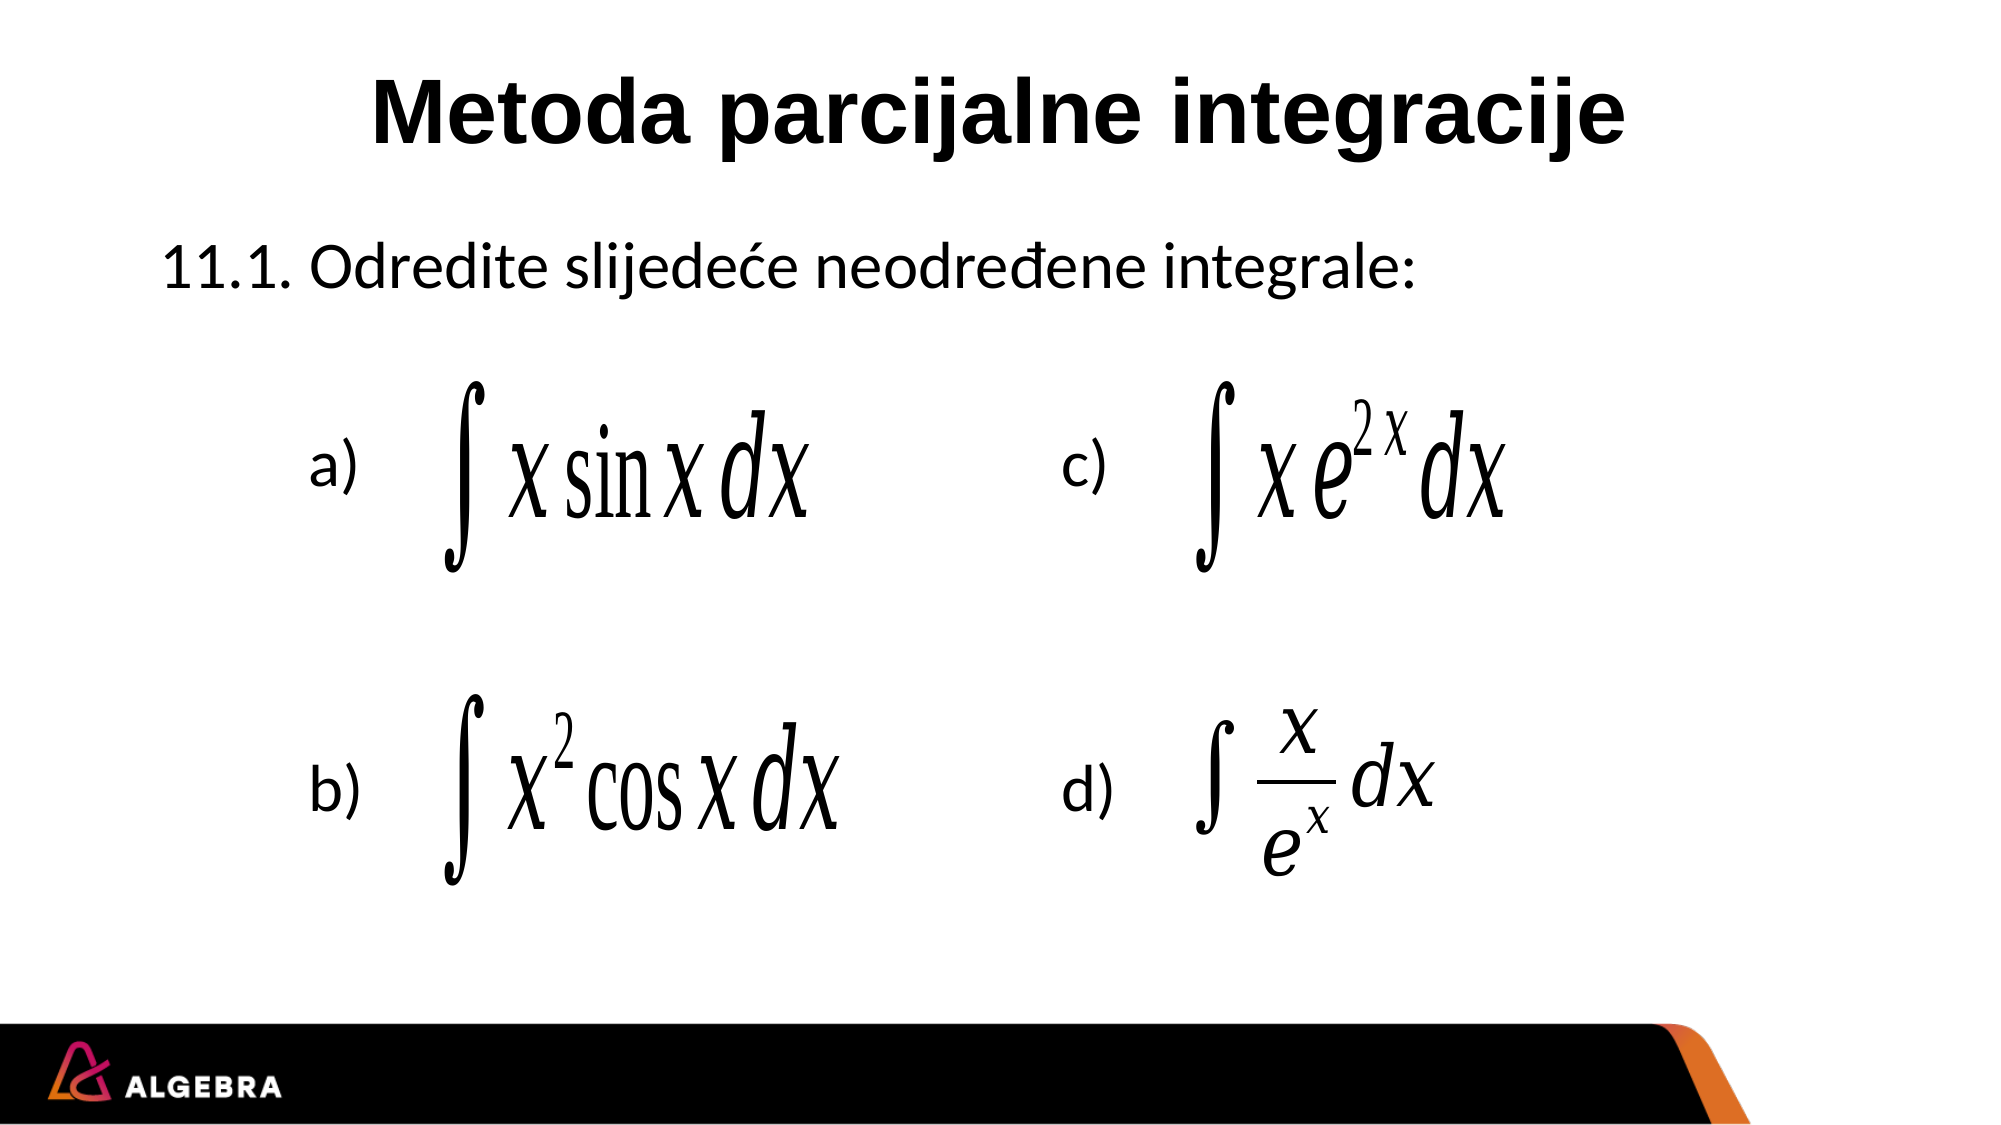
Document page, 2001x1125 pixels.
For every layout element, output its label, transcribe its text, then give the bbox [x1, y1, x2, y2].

text_box c) [1046, 412, 1158, 507]
text_box 11.1. Odredite slijedeće neodređene integrale: [159, 222, 1838, 303]
text_box b) [294, 737, 406, 833]
text_box d) [1046, 737, 1158, 833]
picture [0, 1023, 1958, 1125]
text_box a) [294, 412, 406, 507]
title Metoda parcijalne integracije [137, 4, 1863, 223]
